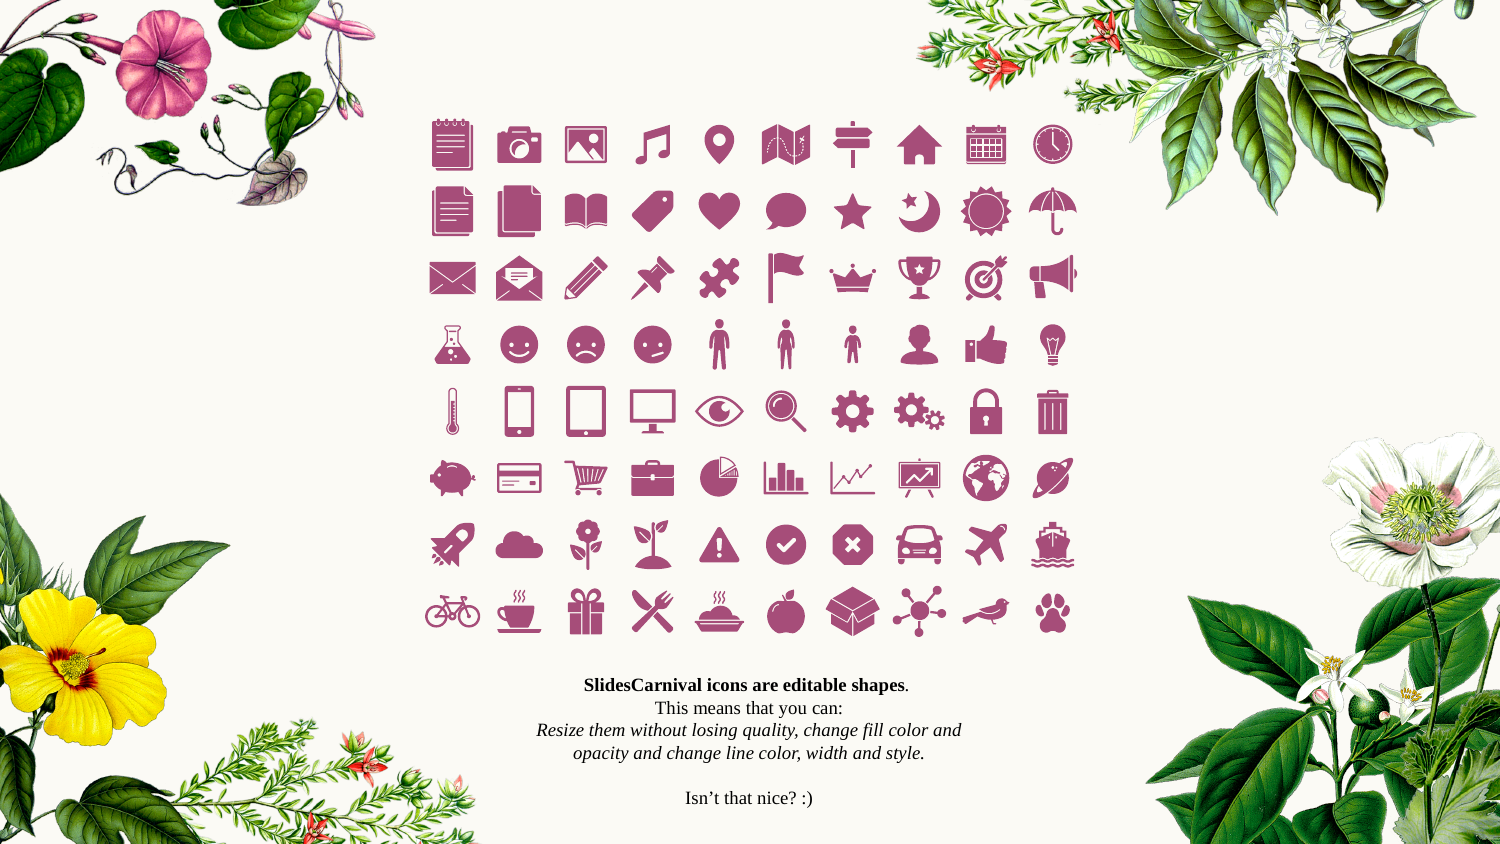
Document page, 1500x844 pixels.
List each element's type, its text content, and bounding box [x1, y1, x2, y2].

text_box [699, 258, 740, 298]
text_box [564, 193, 608, 230]
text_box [844, 325, 862, 364]
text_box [429, 261, 476, 295]
picture [916, 0, 1116, 125]
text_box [564, 460, 608, 496]
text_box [1029, 254, 1078, 299]
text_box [964, 255, 1008, 301]
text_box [768, 252, 805, 304]
text_box [495, 531, 543, 559]
text_box [965, 523, 1007, 566]
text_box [965, 325, 1008, 365]
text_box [761, 123, 811, 166]
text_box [631, 589, 674, 633]
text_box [564, 256, 608, 300]
text_box SlidesCarnival icons are editable shapes. This means that you can: Resize them without losing quality, change fill color and opacity and change line color, width and style. Isn’t that nice? :) [516, 657, 982, 833]
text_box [765, 390, 807, 433]
text_box [430, 459, 476, 497]
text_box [898, 190, 941, 233]
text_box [893, 392, 945, 431]
text_box [962, 454, 1010, 502]
text_box [833, 193, 872, 230]
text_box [497, 589, 542, 634]
text_box [970, 388, 1003, 435]
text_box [763, 461, 809, 495]
text_box [831, 390, 874, 433]
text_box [569, 519, 603, 571]
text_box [1036, 389, 1069, 435]
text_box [708, 318, 730, 370]
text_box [1031, 521, 1075, 568]
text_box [1039, 324, 1066, 367]
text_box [960, 186, 1012, 237]
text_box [497, 125, 542, 164]
text_box [567, 325, 605, 364]
text_box [635, 124, 670, 165]
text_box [495, 255, 543, 301]
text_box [892, 585, 947, 638]
text_box [900, 324, 939, 365]
text_box [766, 192, 807, 230]
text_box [564, 125, 608, 164]
text_box [699, 527, 740, 563]
text_box [633, 325, 672, 364]
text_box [496, 462, 542, 494]
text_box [629, 389, 676, 434]
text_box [1028, 186, 1077, 236]
text_box [832, 524, 874, 565]
picture [0, 485, 485, 844]
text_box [633, 519, 672, 570]
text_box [1032, 457, 1074, 499]
picture [1117, 0, 1500, 216]
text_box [898, 458, 941, 498]
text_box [895, 524, 943, 565]
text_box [766, 589, 806, 634]
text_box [699, 456, 739, 497]
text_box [1032, 124, 1073, 165]
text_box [567, 588, 605, 635]
text_box [896, 124, 943, 165]
text_box [766, 524, 807, 565]
text_box [962, 598, 1010, 625]
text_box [445, 387, 460, 436]
text_box [500, 325, 539, 364]
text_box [830, 461, 876, 495]
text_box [898, 256, 941, 300]
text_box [434, 325, 471, 365]
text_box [497, 184, 542, 238]
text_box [431, 118, 474, 171]
text_box [698, 192, 741, 230]
text_box [566, 385, 606, 437]
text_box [430, 522, 475, 567]
text_box [425, 595, 481, 628]
text_box [631, 190, 674, 232]
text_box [631, 459, 675, 497]
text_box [431, 186, 474, 237]
text_box [704, 124, 735, 165]
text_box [829, 263, 877, 293]
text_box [777, 319, 795, 370]
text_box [825, 586, 881, 637]
text_box [504, 385, 535, 437]
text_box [694, 395, 745, 427]
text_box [694, 590, 745, 632]
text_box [1035, 593, 1071, 634]
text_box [832, 120, 873, 169]
picture [1143, 432, 1500, 844]
picture [0, 0, 385, 206]
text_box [965, 124, 1007, 165]
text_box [630, 255, 675, 301]
